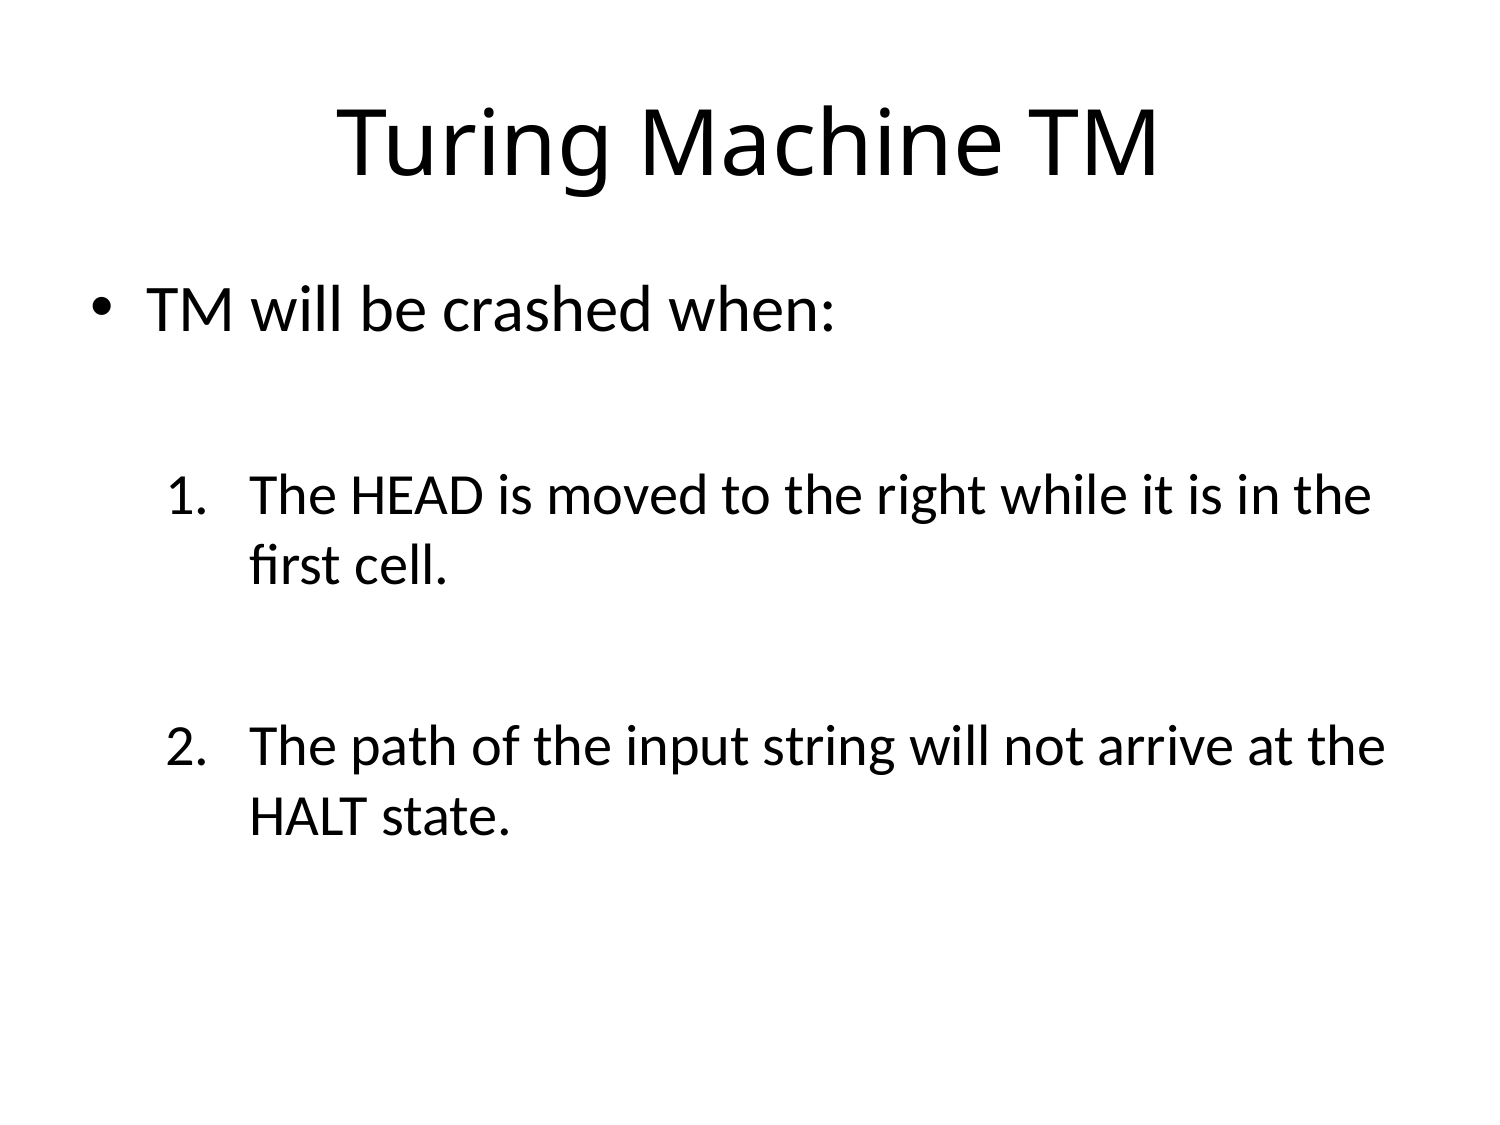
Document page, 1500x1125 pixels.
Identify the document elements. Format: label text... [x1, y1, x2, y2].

title Turing Machine TM [75, 45, 1425, 233]
list TM will be crashed when: The HEAD is moved to the right while it is in the first cell. The path of the input string will not arrive at the HALT state. [75, 257, 1425, 1000]
